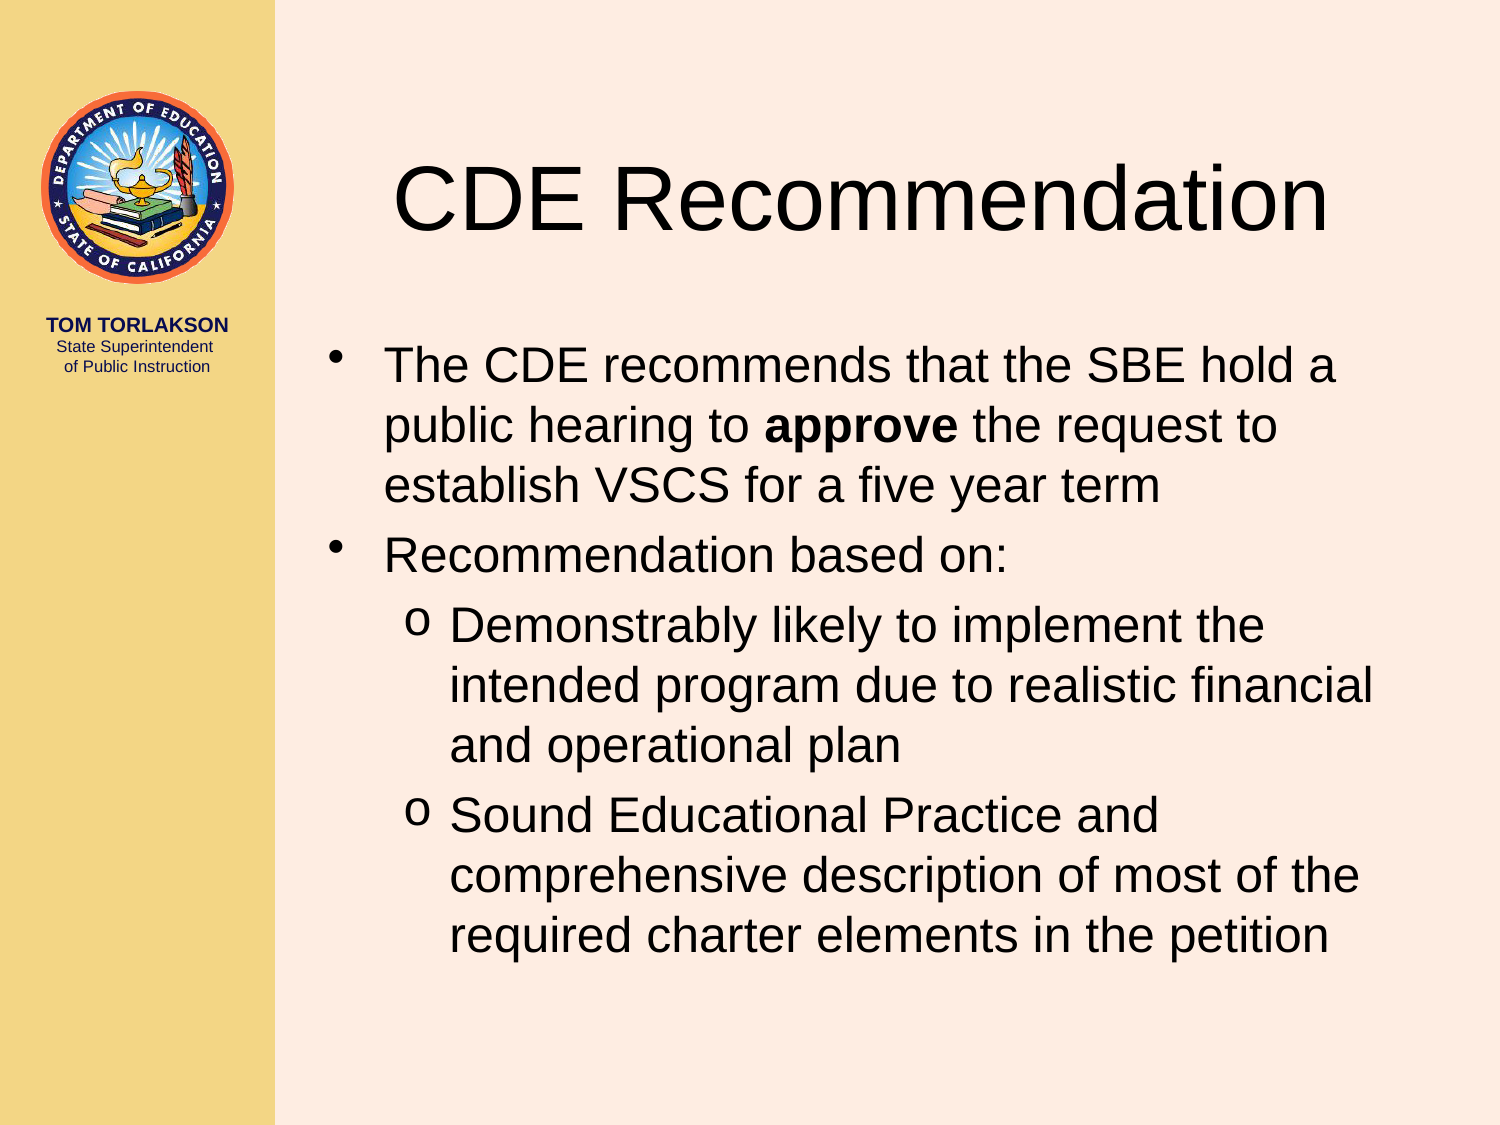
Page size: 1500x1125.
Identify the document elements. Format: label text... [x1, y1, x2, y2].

list The CDE recommends that the SBE hold a public hearing to approve the request to establish VSCS for a five year term Recommendation based on: Demonstrably likely to implement the intended program due to realistic financial and operational plan Sound Educational Practice and comprehensive description of most of the required charter elements in the petition [312, 324, 1438, 1000]
picture [24, 74, 250, 300]
title CDE Recommendation [312, 99, 1438, 288]
